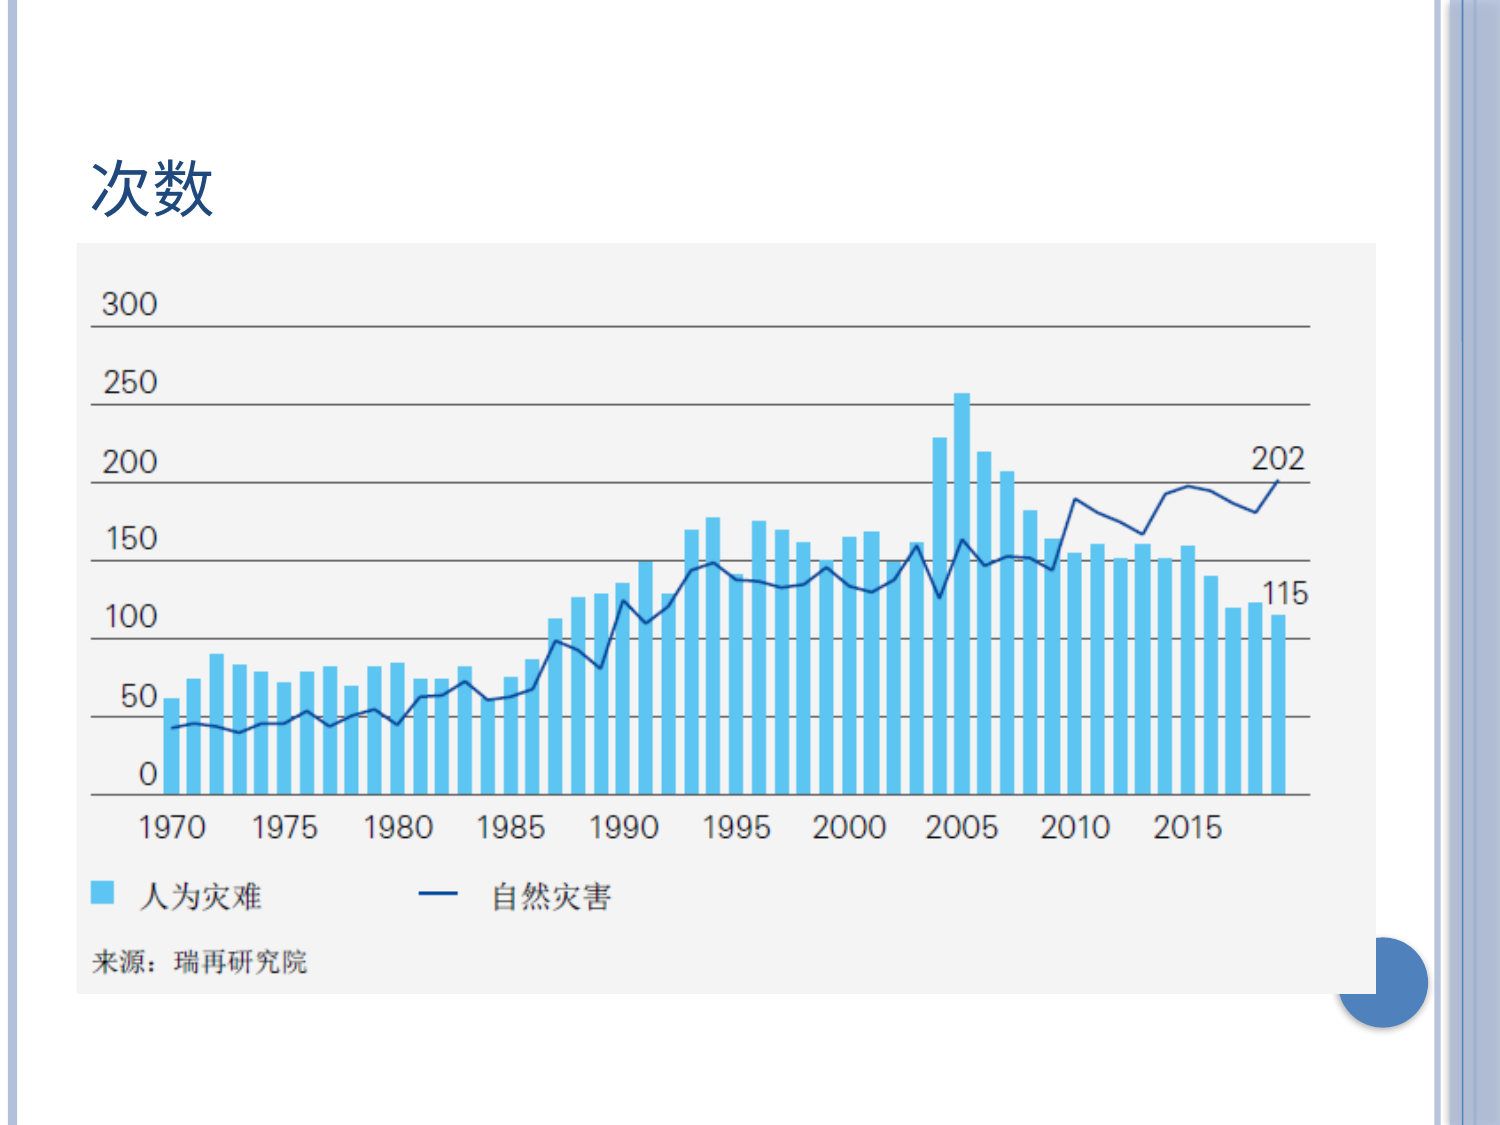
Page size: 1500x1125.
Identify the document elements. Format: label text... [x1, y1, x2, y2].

picture [76, 242, 1377, 995]
title 次数 [75, 45, 1300, 233]
